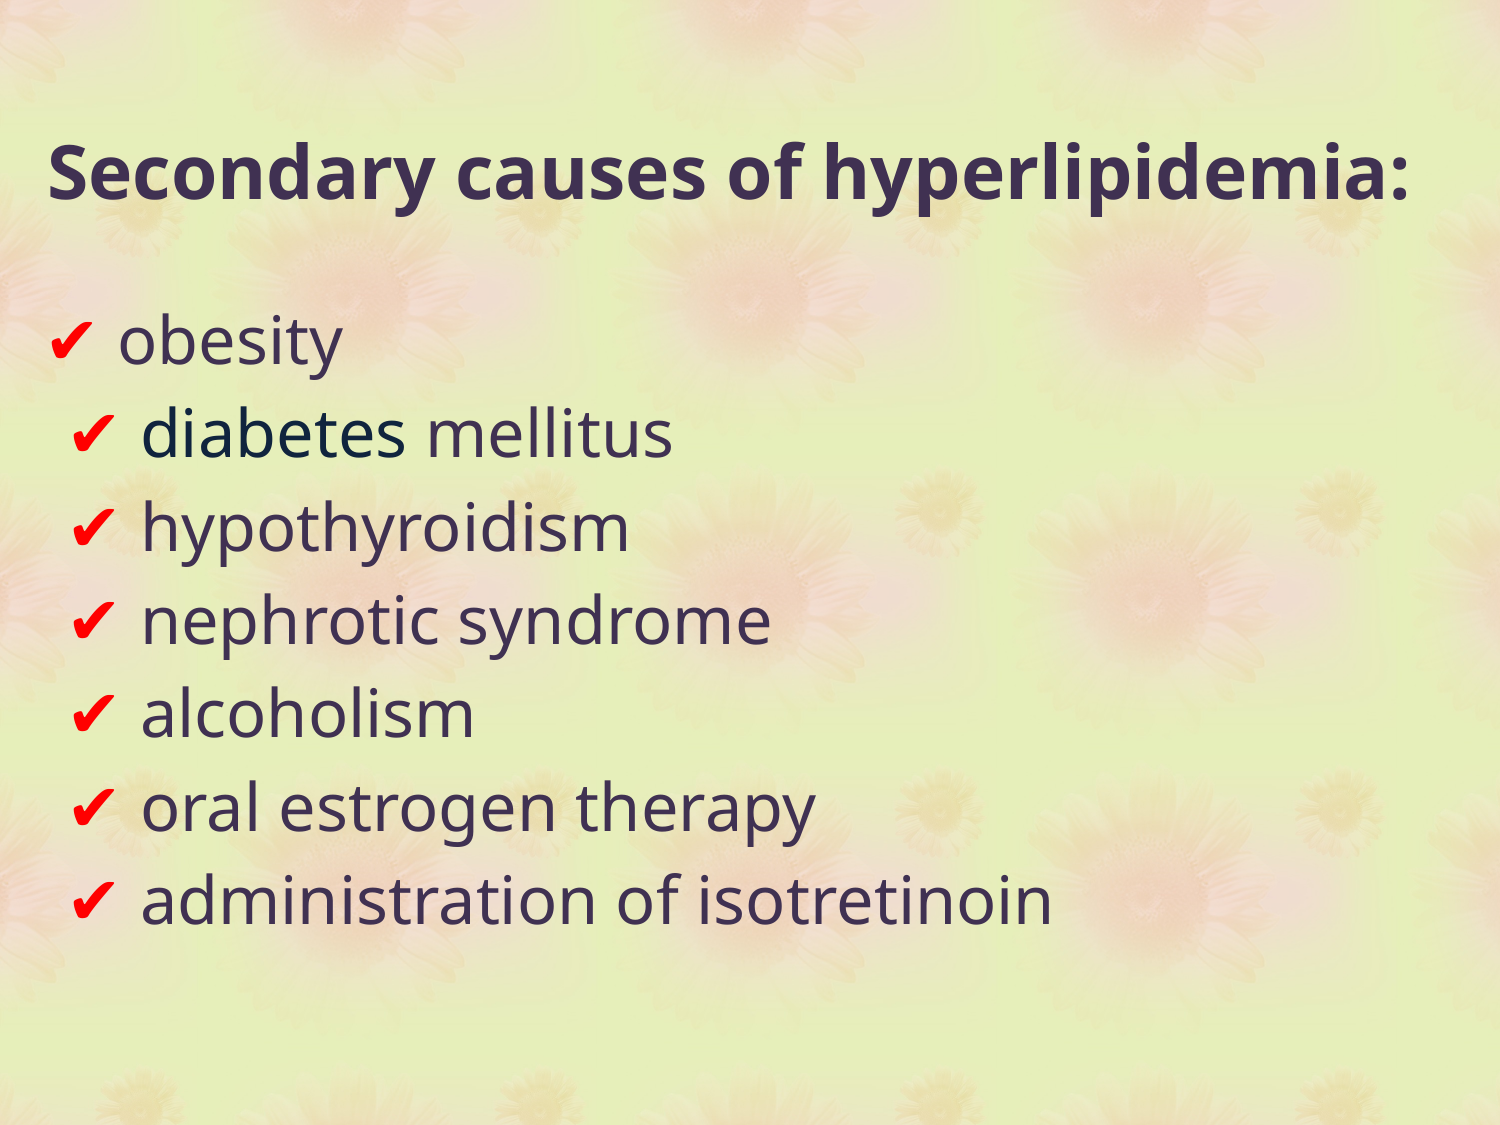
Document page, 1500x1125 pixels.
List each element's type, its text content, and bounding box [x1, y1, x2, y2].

subtitle Secondary causes of hyperlipidemia: ✔ obesity ✔ diabetes mellitus ✔ hypothyroidism ✔ nephrotic syndrome ✔ alcoholism ✔ oral estrogen therapy ✔ administration of isotretinoin [0, 117, 1442, 405]
picture [0, 0, 1500, 1125]
